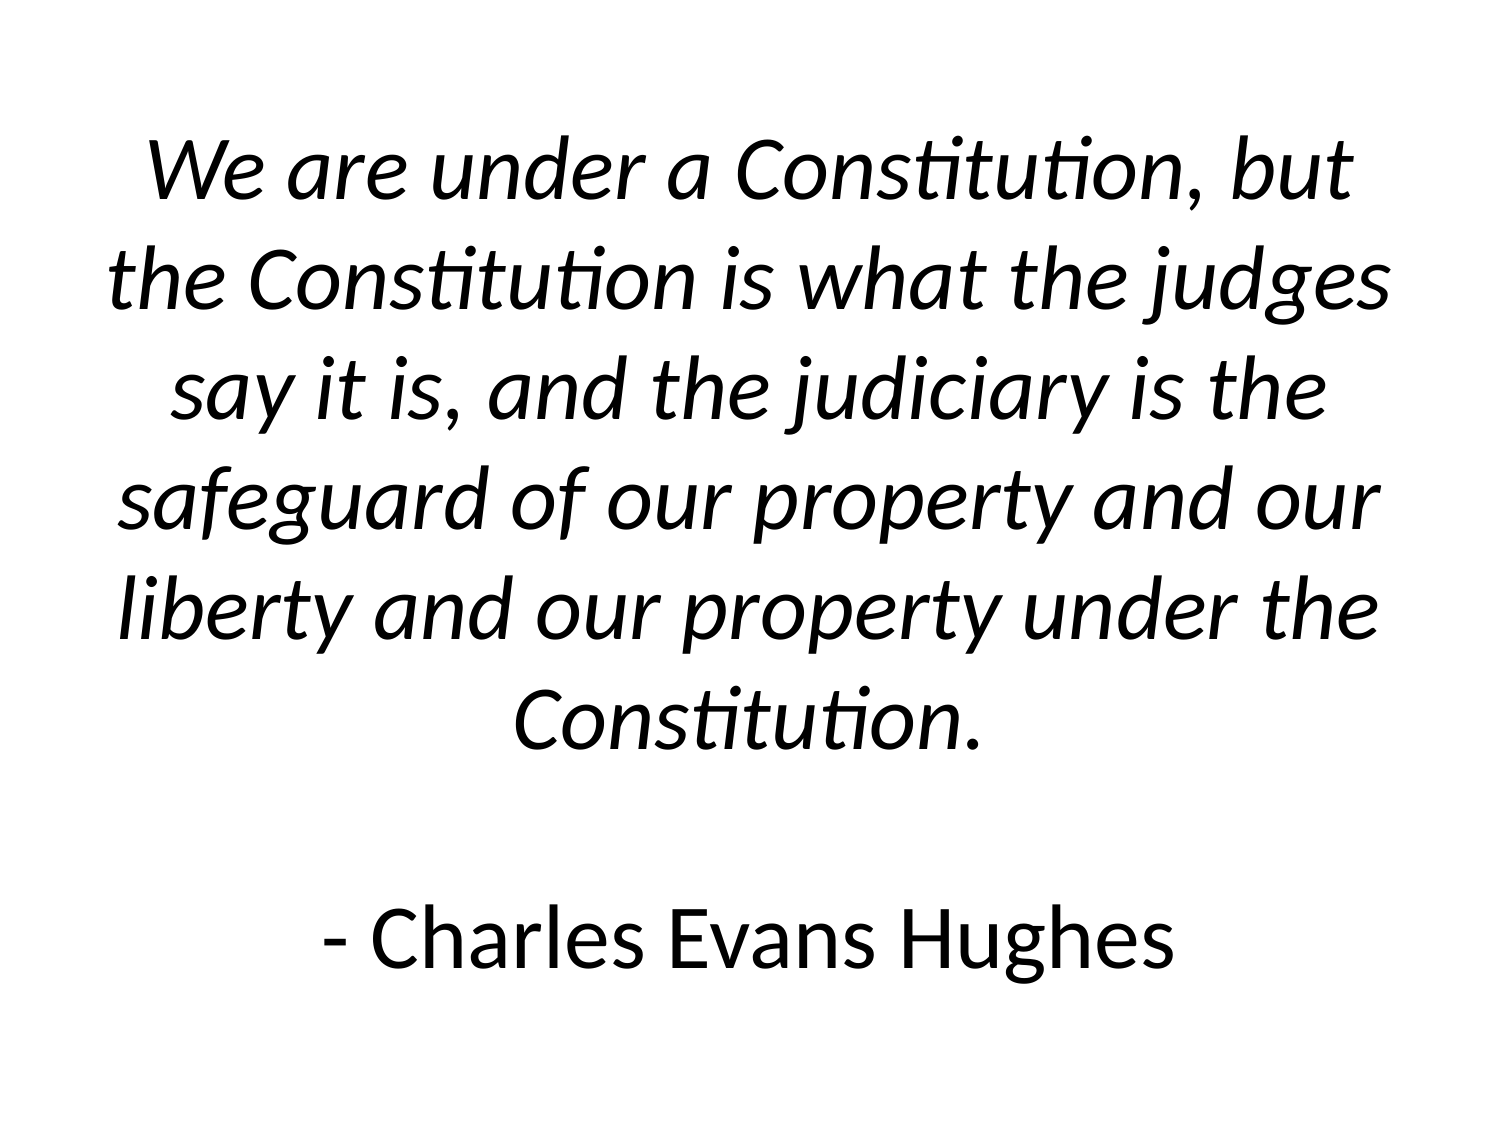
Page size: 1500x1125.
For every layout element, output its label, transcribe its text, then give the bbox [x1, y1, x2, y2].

title We are under a Constitution, but the Constitution is what the judges say it is, and the judiciary is the safeguard of our property and our liberty and our property under the Constitution. - Charles Evans Hughes [75, 45, 1425, 1050]
